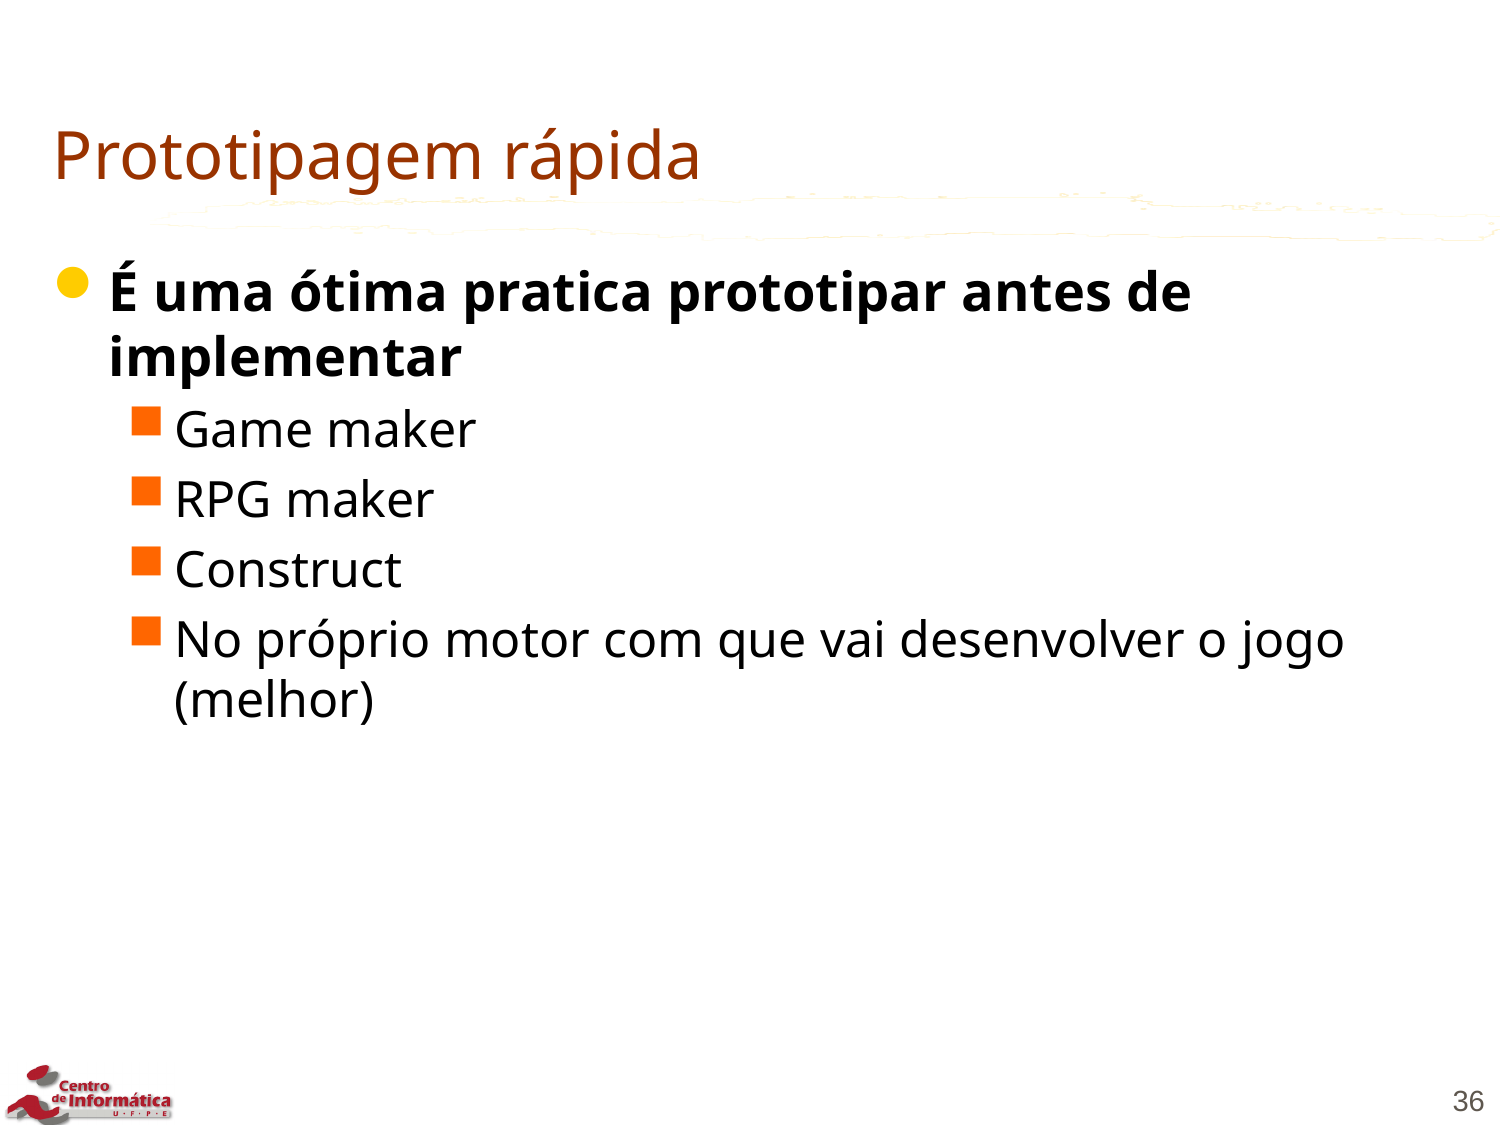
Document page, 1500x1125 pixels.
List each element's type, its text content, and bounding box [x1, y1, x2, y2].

title Prototipagem rápida [37, 12, 1434, 200]
picture [0, 1062, 175, 1125]
slide_number 36 [1187, 1049, 1500, 1125]
list É uma ótima pratica prototipar antes de implementar Game maker RPG maker Construct No próprio motor com que vai desenvolver o jogo (melhor) [37, 249, 1475, 1025]
